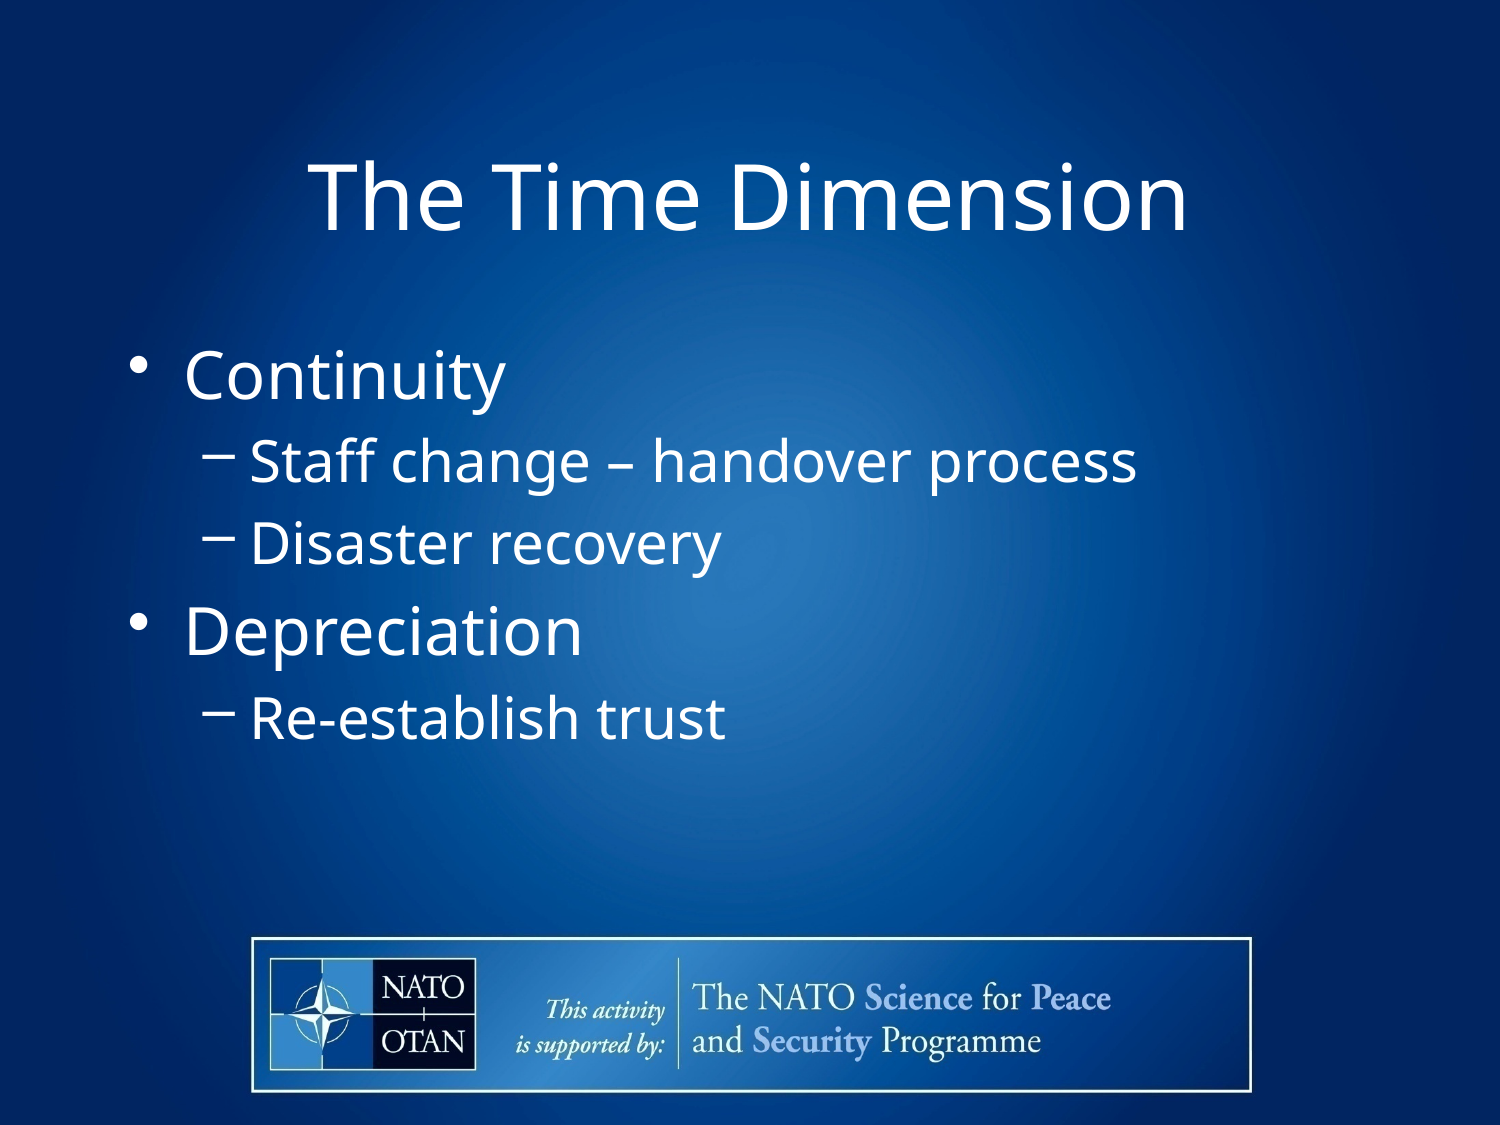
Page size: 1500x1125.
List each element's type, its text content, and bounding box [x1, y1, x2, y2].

picture [0, 0, 1500, 1125]
title The Time Dimension [112, 99, 1388, 288]
list Continuity Staff change – handover process Disaster recovery Depreciation Re-establish trust [112, 324, 1388, 913]
